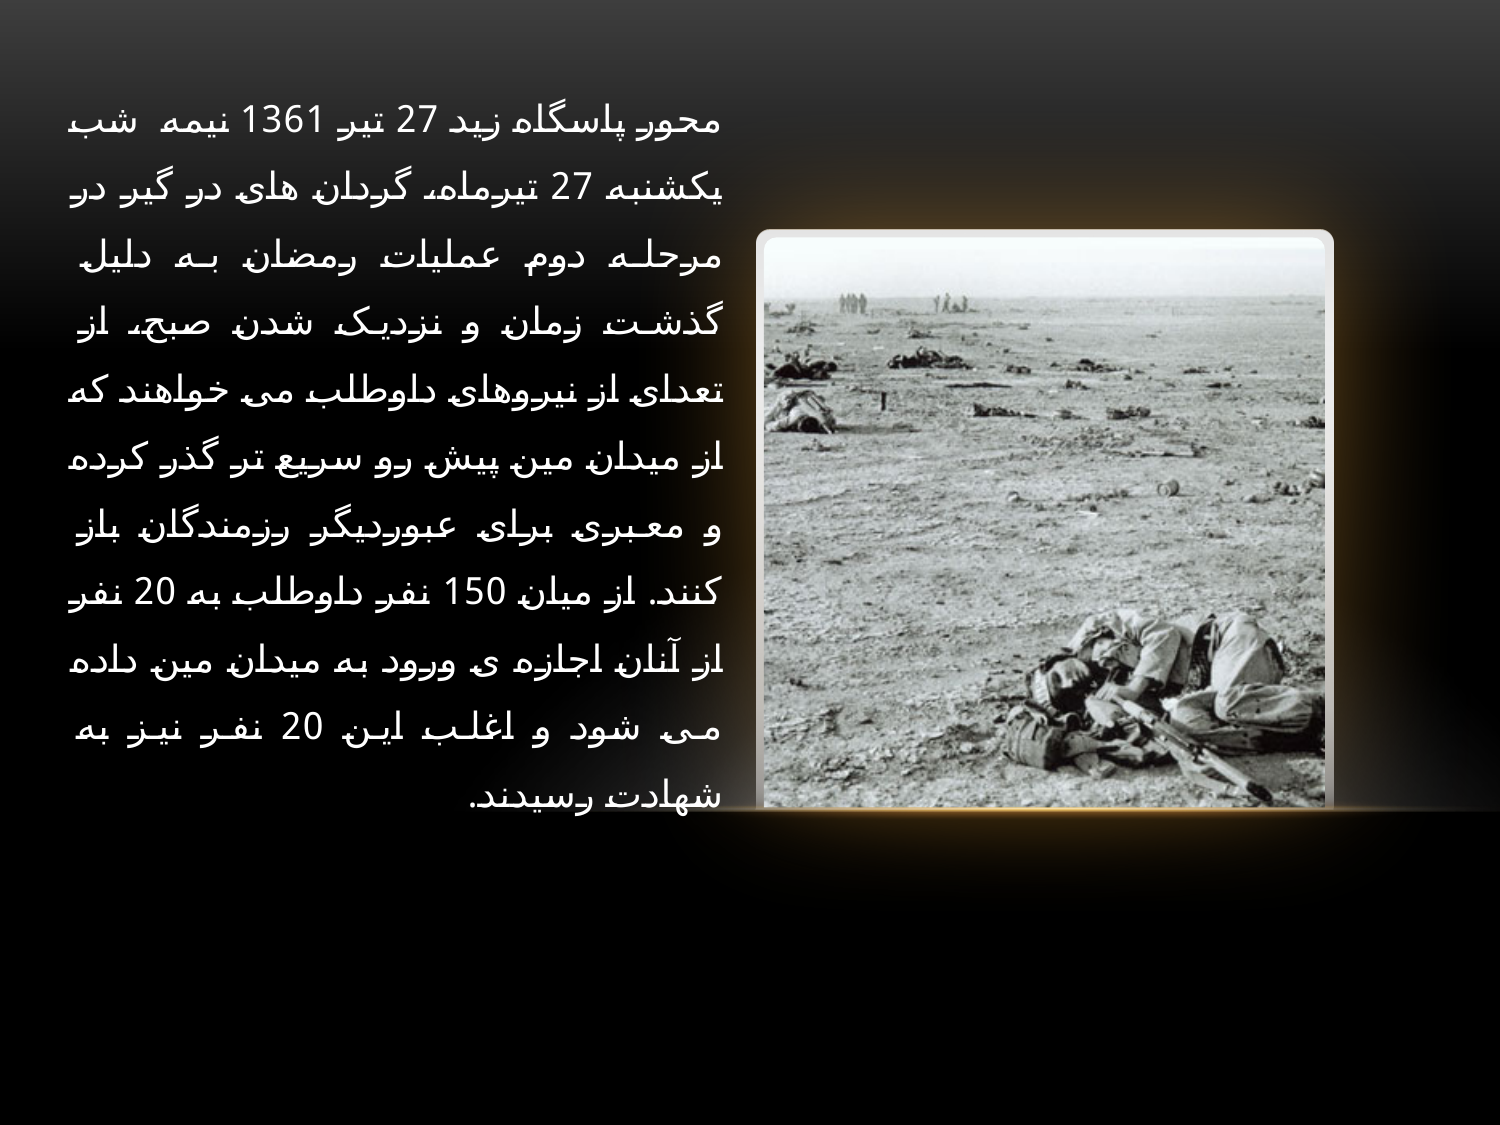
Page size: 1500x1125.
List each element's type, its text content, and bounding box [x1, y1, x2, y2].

title محور پاسگاه زید 27 تیر 1361 نیمه شب یکشنبه 27 تیرماه، گردان های در گیر در مرحله دوم عملیات رمضان به دلیل گذشت زمان و نزدیک شدن صبح، از تعدای از نیروهای داوطلب می خواهند که از میدان مین پیش رو سریع تر گذر کرده و معبری برای عبوردیگر رزمندگان باز کنند. از میان 150 نفر داوطلب به 20 نفر از آنان اجازه ی ورود به میدان مین داده می شود و اغلب این 20 نفر نیز به شهادت رسیدند. [53, 208, 739, 823]
picture [0, 0, 1500, 1125]
